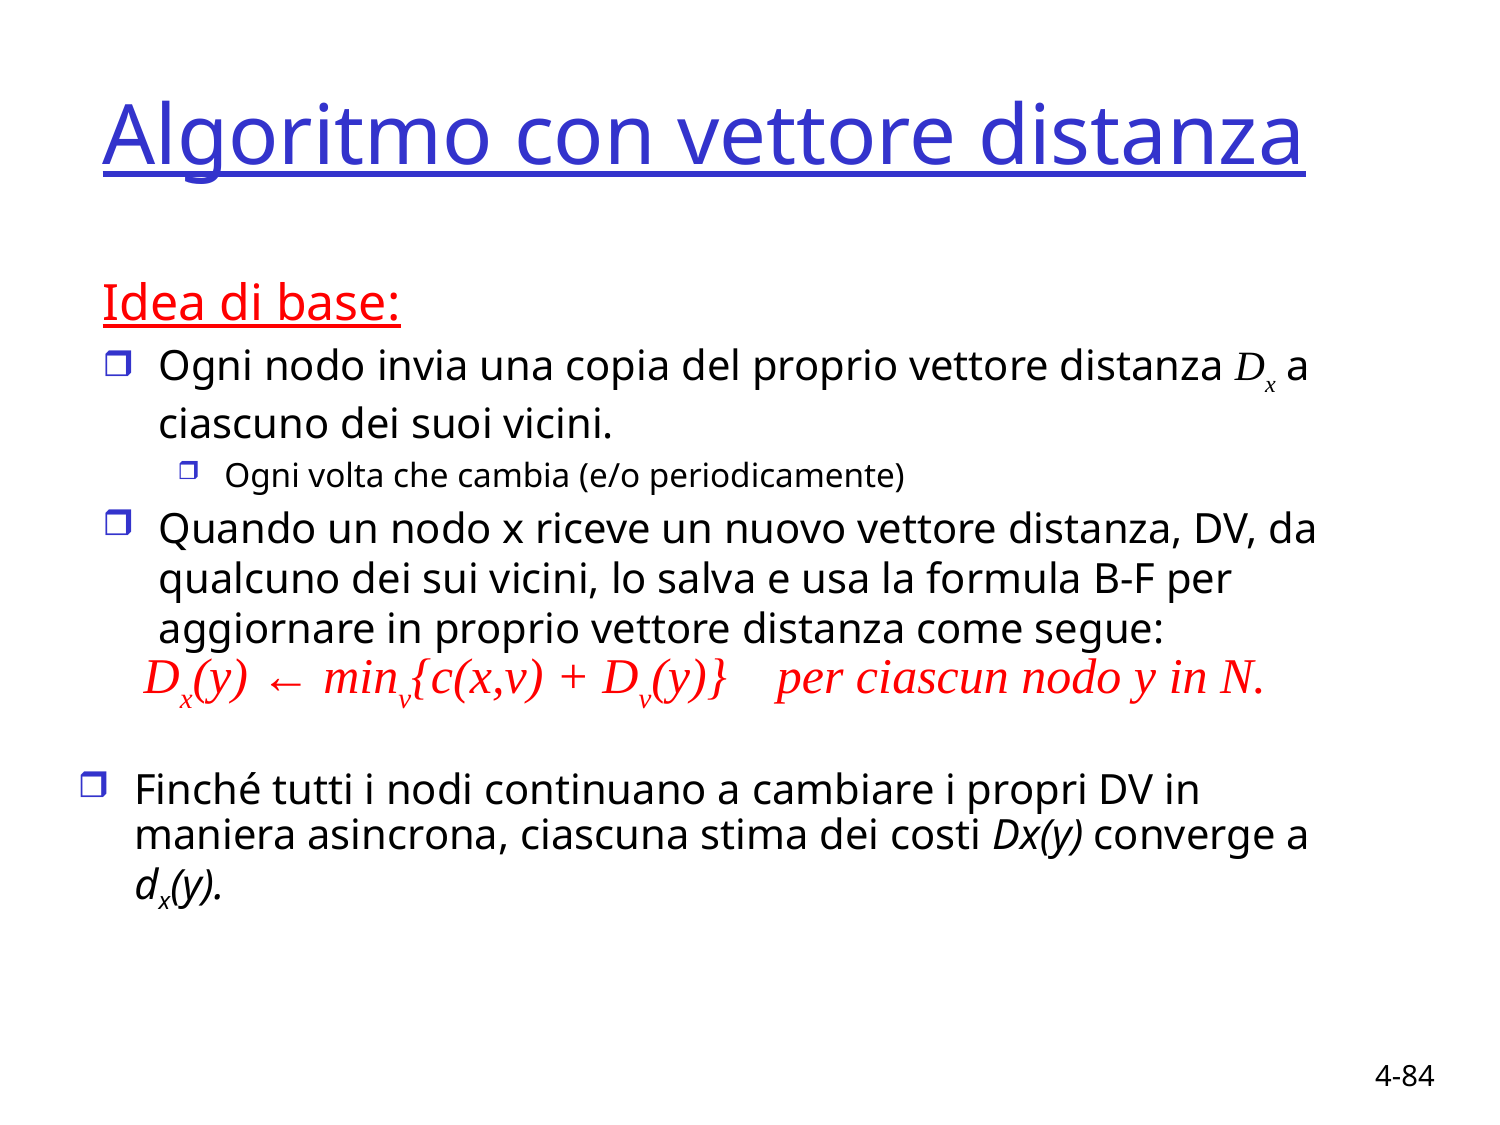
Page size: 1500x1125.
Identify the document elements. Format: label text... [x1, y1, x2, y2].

list Idea di base: Ogni nodo invia una copia del proprio vettore distanza Dx a ciascuno dei suoi vicini. Ogni volta che cambia (e/o periodicamente) Quando un nodo x riceve un nuovo vettore distanza, DV, da qualcuno dei sui vicini, lo salva e usa la formula B-F per aggiornare in proprio vettore distanza come segue: [87, 262, 1363, 659]
slide_number 4-84 [1338, 1049, 1451, 1125]
text_box Dx(y) ← minv{c(x,v) + Dv(y)} per ciascun nodo y in N. [129, 635, 1282, 722]
title Algoritmo con vettore distanza [87, 37, 1363, 226]
text_box Finché tutti i nodi continuano a cambiare i propri DV in maniera asincrona, ciascuna stima dei costi Dx(y) converge a dx(y). [63, 761, 1339, 1008]
